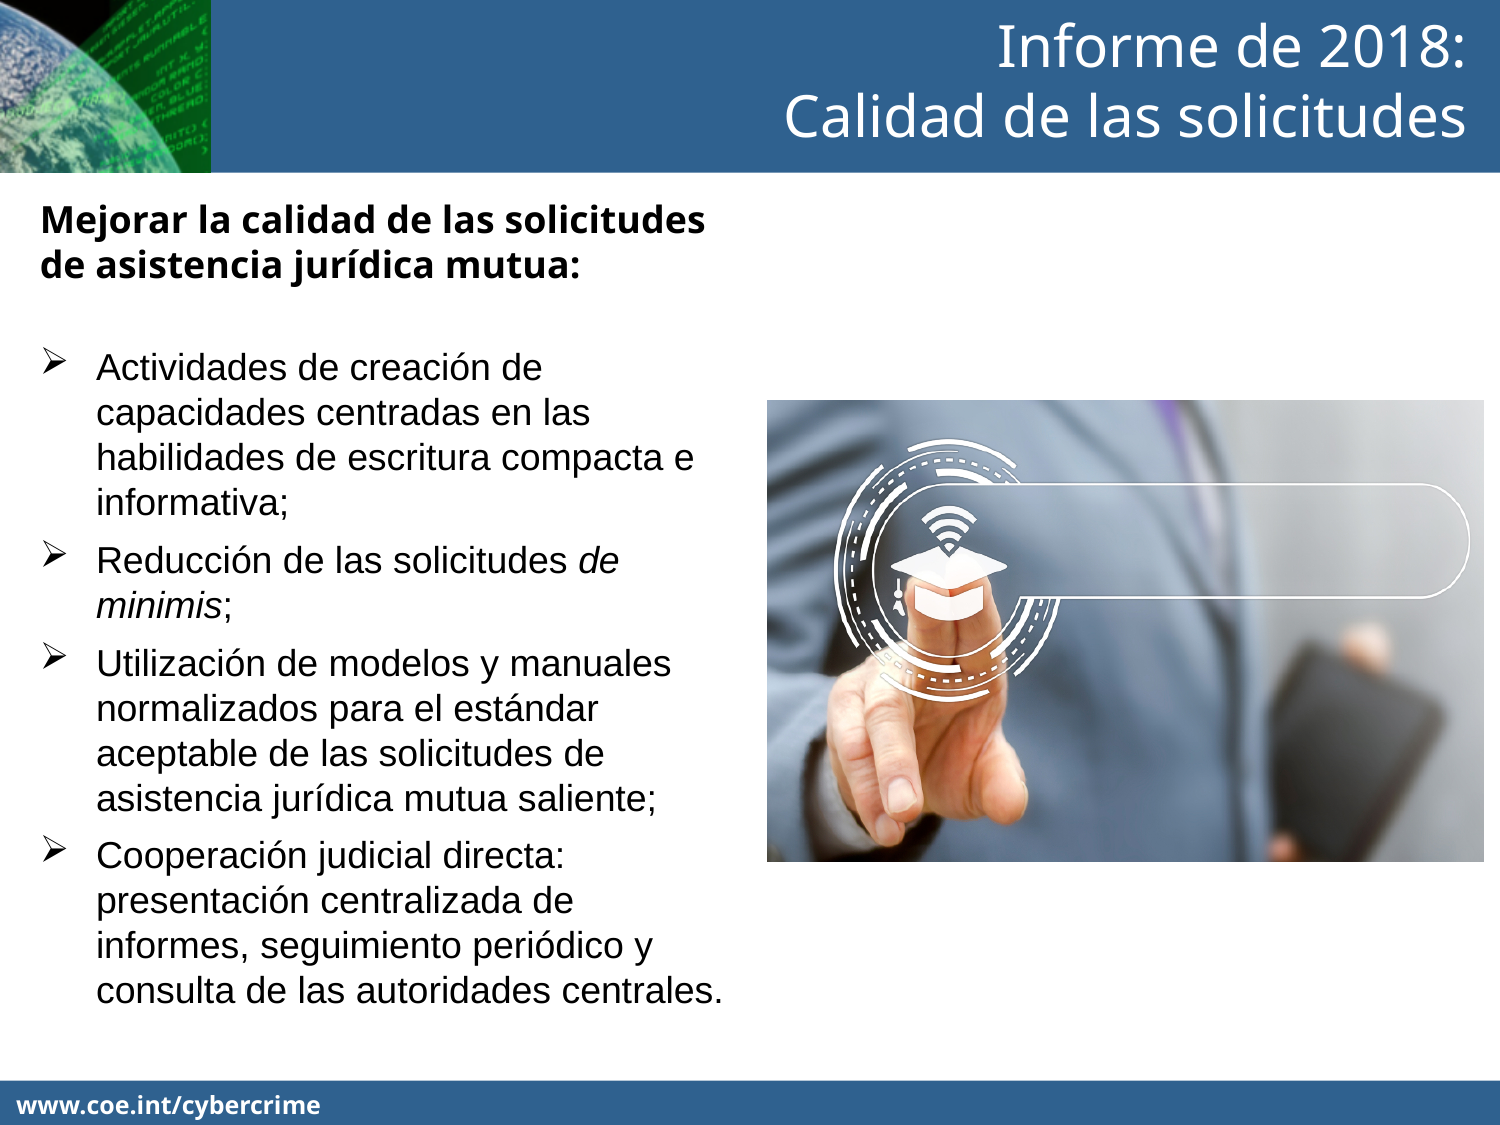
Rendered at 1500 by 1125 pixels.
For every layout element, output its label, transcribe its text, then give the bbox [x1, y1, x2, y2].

text_box Mejorar la calidad de las solicitudes de asistencia jurídica mutua: Actividades de creación de capacidades centradas en las habilidades de escritura compacta e informativa; Reducción de las solicitudes de minimis; Utilización de modelos y manuales normalizados para el estándar aceptable de las solicitudes de asistencia jurídica mutua saliente; Cooperación judicial directa: presentación centralizada de informes, seguimiento periódico y consulta de las autoridades centrales. [24, 188, 750, 1019]
picture [0, 0, 212, 173]
picture [766, 400, 1484, 863]
text_box www.coe.int/cybercrime [1, 1082, 1500, 1125]
text_box [214, 0, 1500, 175]
text_box [0, 1079, 1500, 1125]
text_box Informe de 2018: Calidad de las solicitudes [230, 1, 1483, 157]
